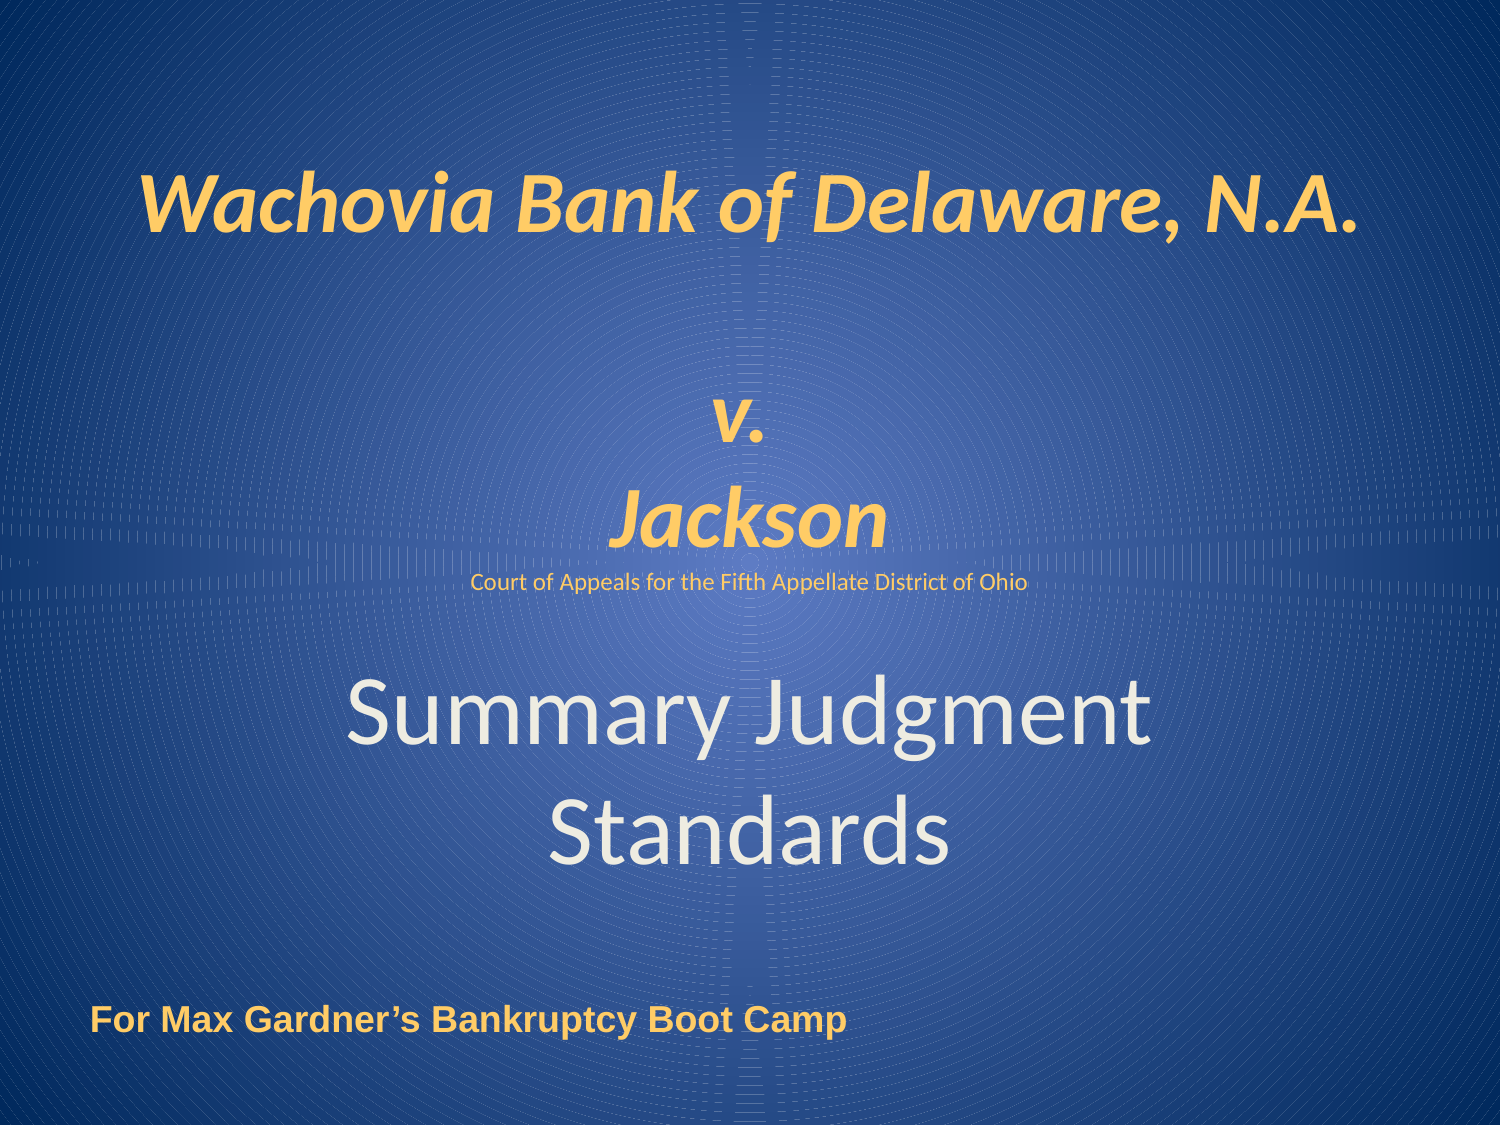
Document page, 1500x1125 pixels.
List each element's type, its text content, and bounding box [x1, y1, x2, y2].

subtitle Summary Judgment Standards [225, 637, 1275, 925]
text_box For Max Gardner’s Bankruptcy Boot Camp [75, 987, 925, 1048]
title Wachovia Bank of Delaware, N.A. v. Jackson Court of Appeals for the Fifth Appellate District of Ohio [112, 149, 1388, 591]
